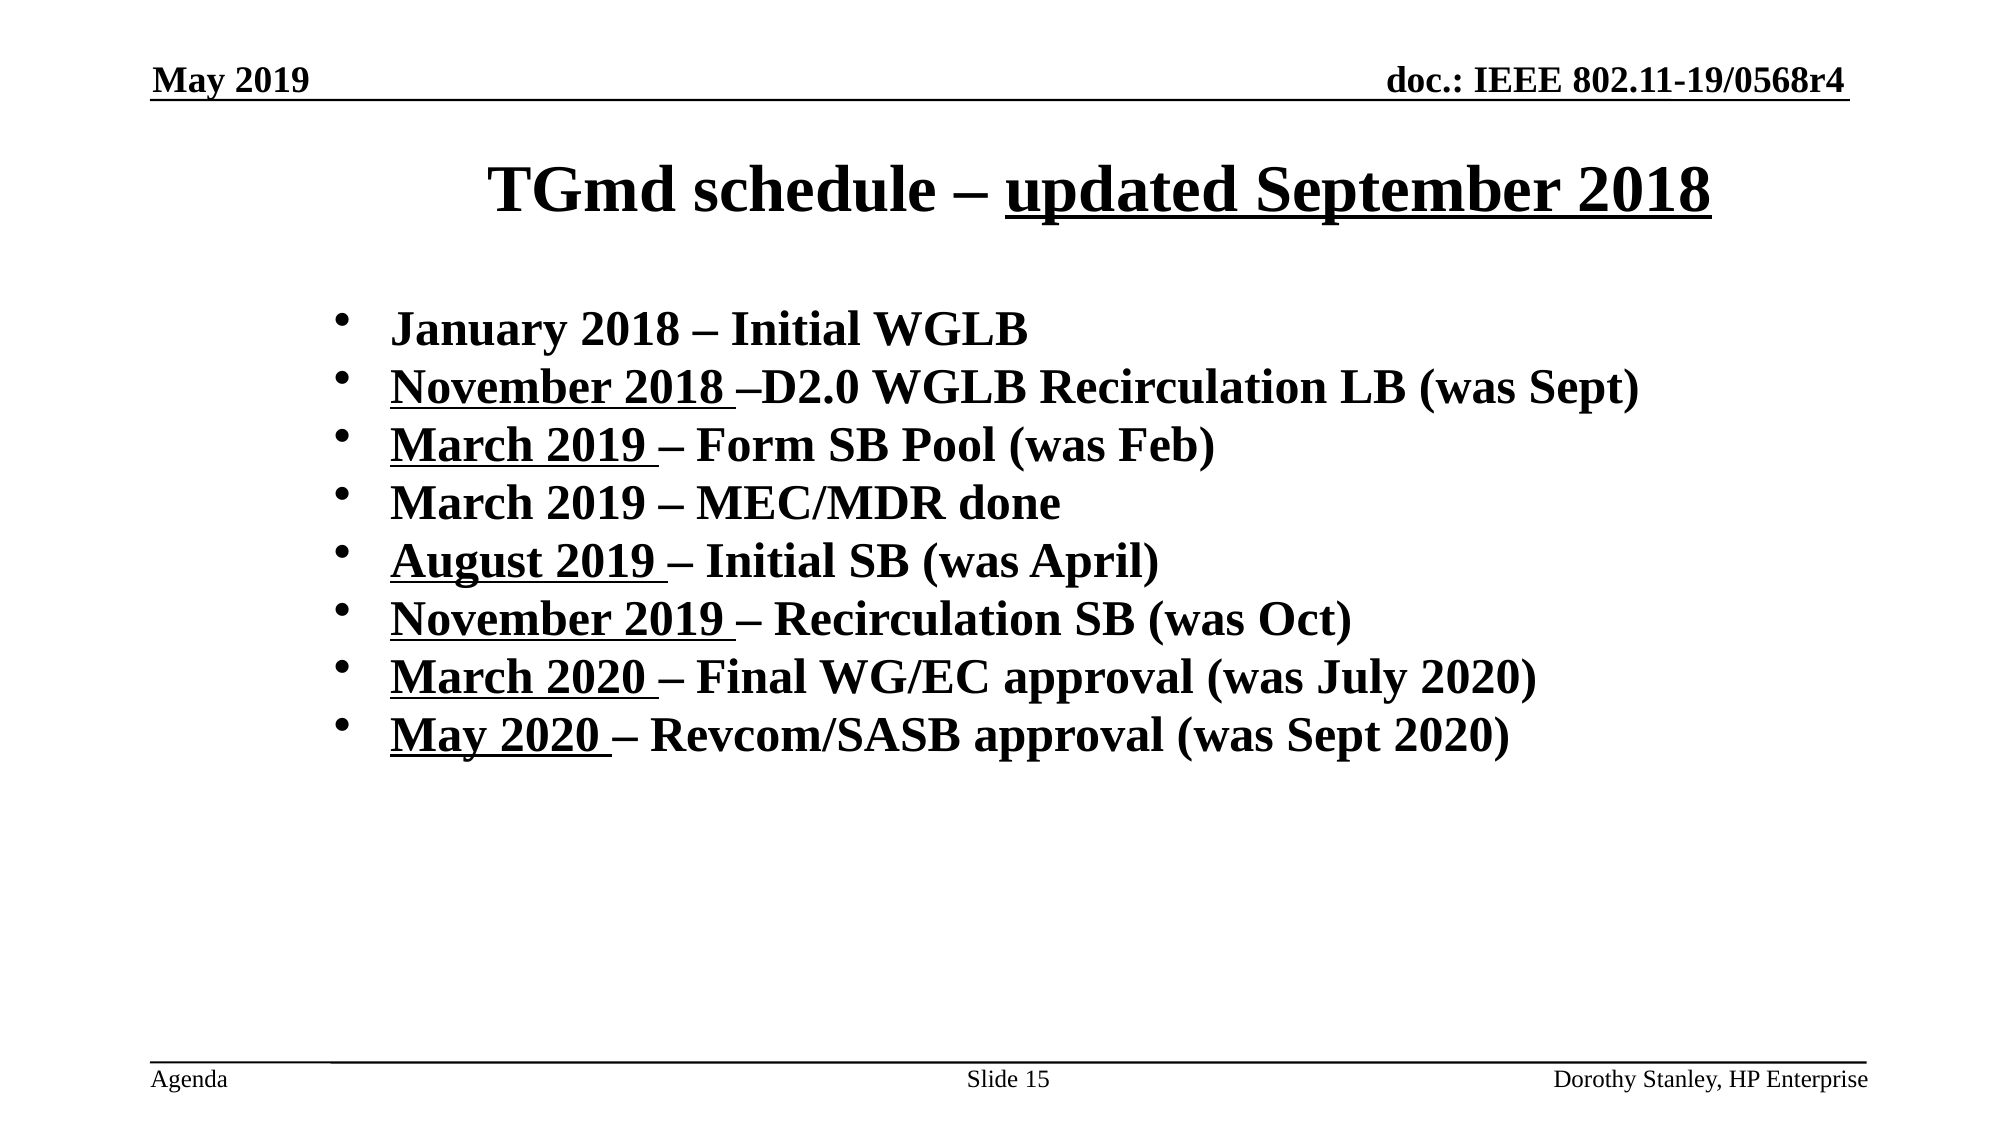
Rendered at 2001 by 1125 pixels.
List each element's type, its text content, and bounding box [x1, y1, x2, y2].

title TGmd schedule – updated September 2018 [362, 137, 1838, 313]
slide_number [152, 54, 567, 100]
footer Dorothy Stanley, HP Enterprise [1549, 1062, 1869, 1093]
slide_number Slide 15 [964, 1062, 1053, 1093]
list January 2018 – Initial WGLB November 2018 –D2.0 WGLB Recirculation LB (was Sept) March 2019 – Form SB Pool (was Feb) March 2019 – MEC/MDR done August 2019 – Initial SB (was April) November 2019 – Recirculation SB (was Oct) March 2020 – Final WG/EC approval (was July 2020) May 2020 – Revcom/SASB approval (was Sept 2020) [318, 299, 1694, 838]
